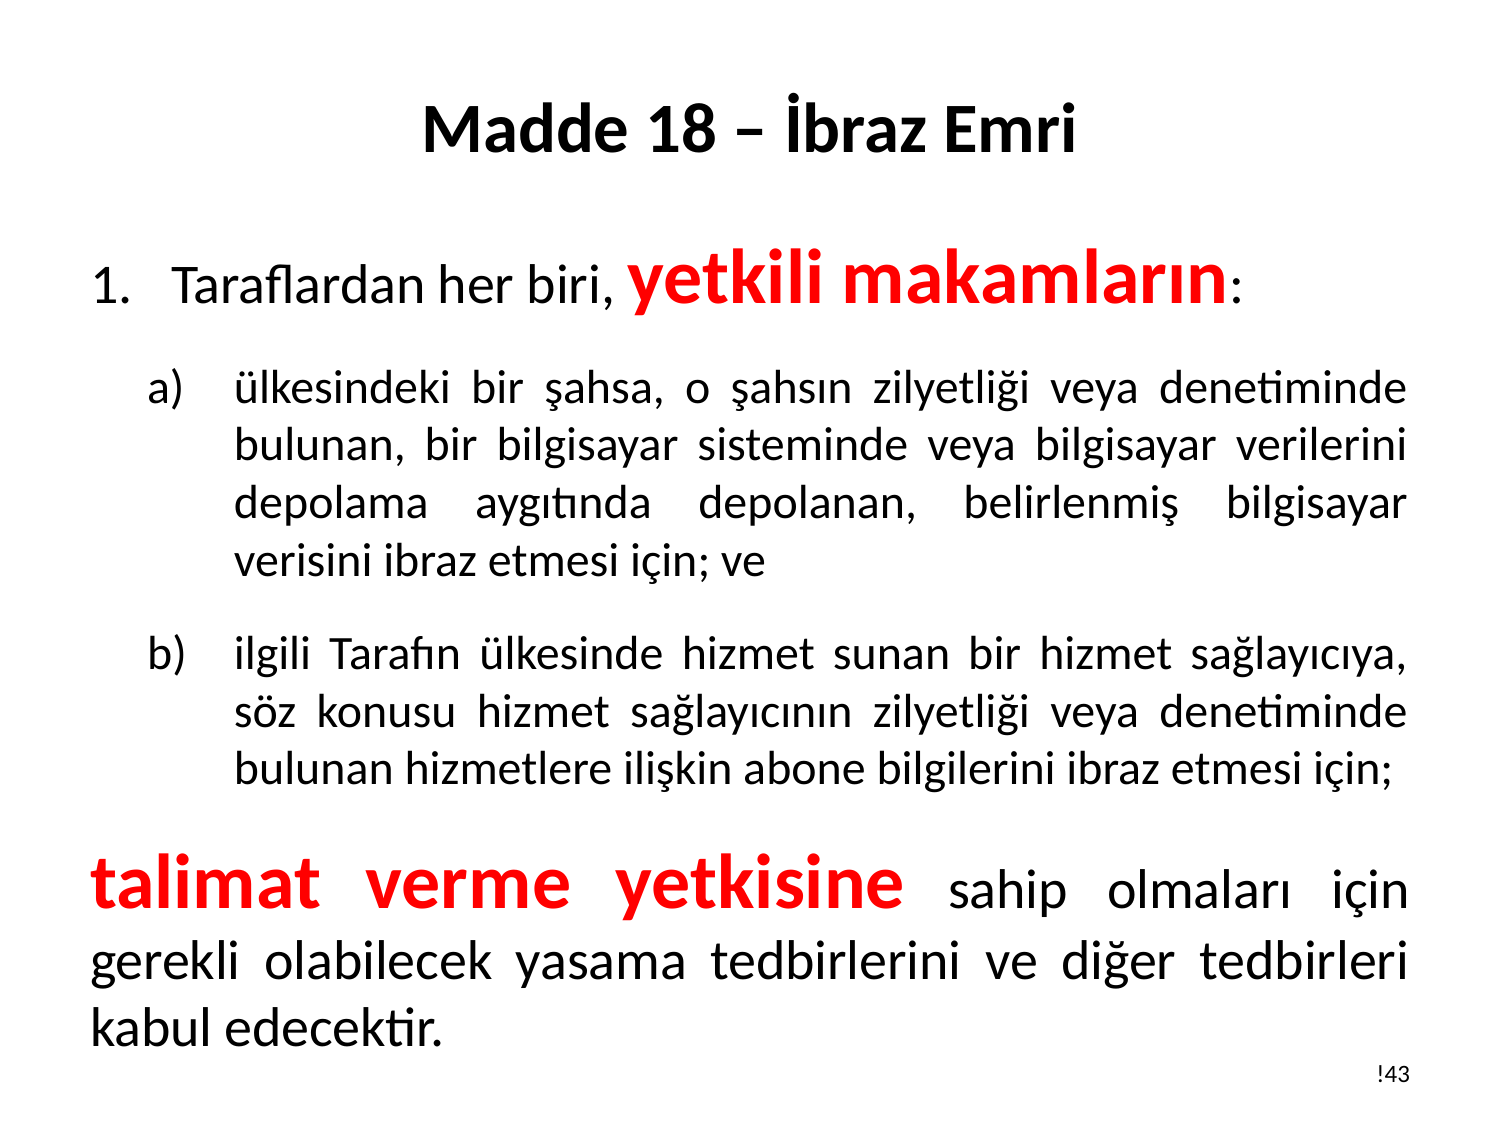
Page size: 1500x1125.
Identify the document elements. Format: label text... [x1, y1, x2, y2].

slide_number !43 [1074, 1042, 1425, 1103]
list Taraflardan her biri, yetkili makamların: ülkesindeki bir şahsa, o şahsın zilyetliği veya denetiminde bulunan, bir bilgisayar sisteminde veya bilgisayar verilerini depolama aygıtında depolanan, belirlenmiş bilgisayar verisini ibraz etmesi için; ve ilgili Tarafın ülkesinde hizmet sunan bir hizmet sağlayıcıya, söz konusu hizmet sağlayıcının zilyetliği veya denetiminde bulunan hizmetlere ilişkin abone bilgilerini ibraz etmesi için; talimat verme yetkisine sahip olmaları için gerekli olabilecek yasama tedbirlerini ve diğer tedbirleri kabul edecektir. [74, 218, 1426, 1089]
title Madde 18 – İbraz Emri [74, 44, 1426, 204]
